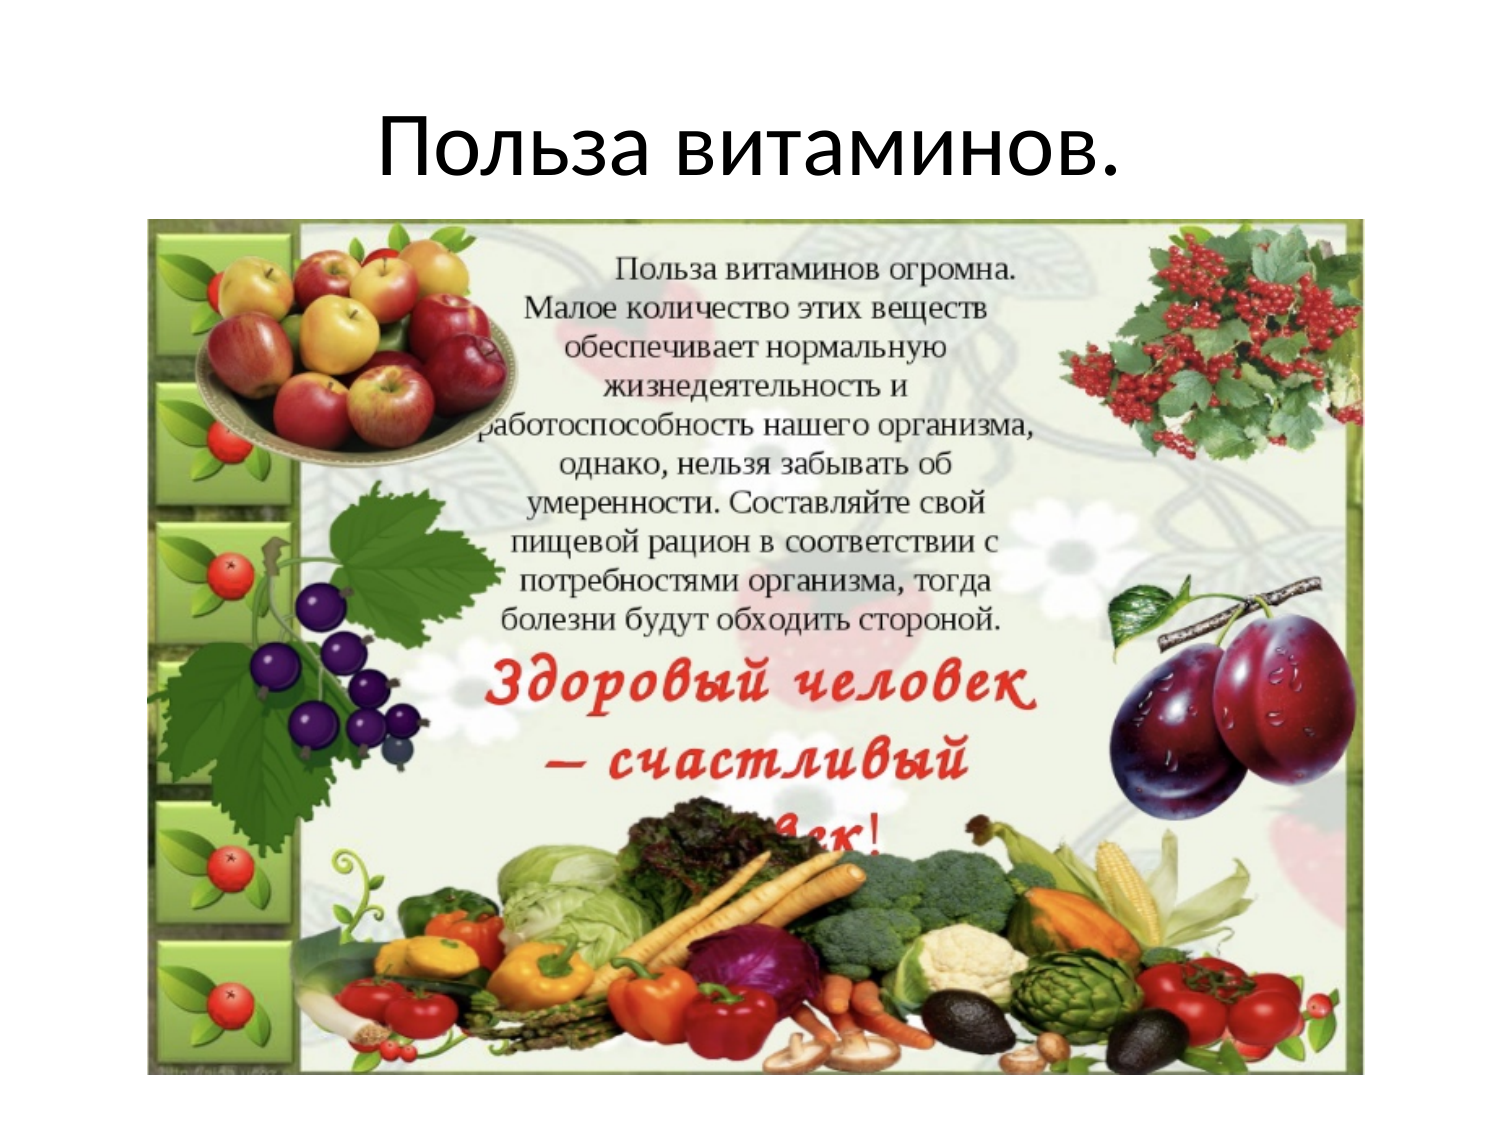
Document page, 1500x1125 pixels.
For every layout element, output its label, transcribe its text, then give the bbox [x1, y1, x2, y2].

title Польза витаминов. [75, 45, 1425, 233]
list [147, 219, 1365, 1075]
